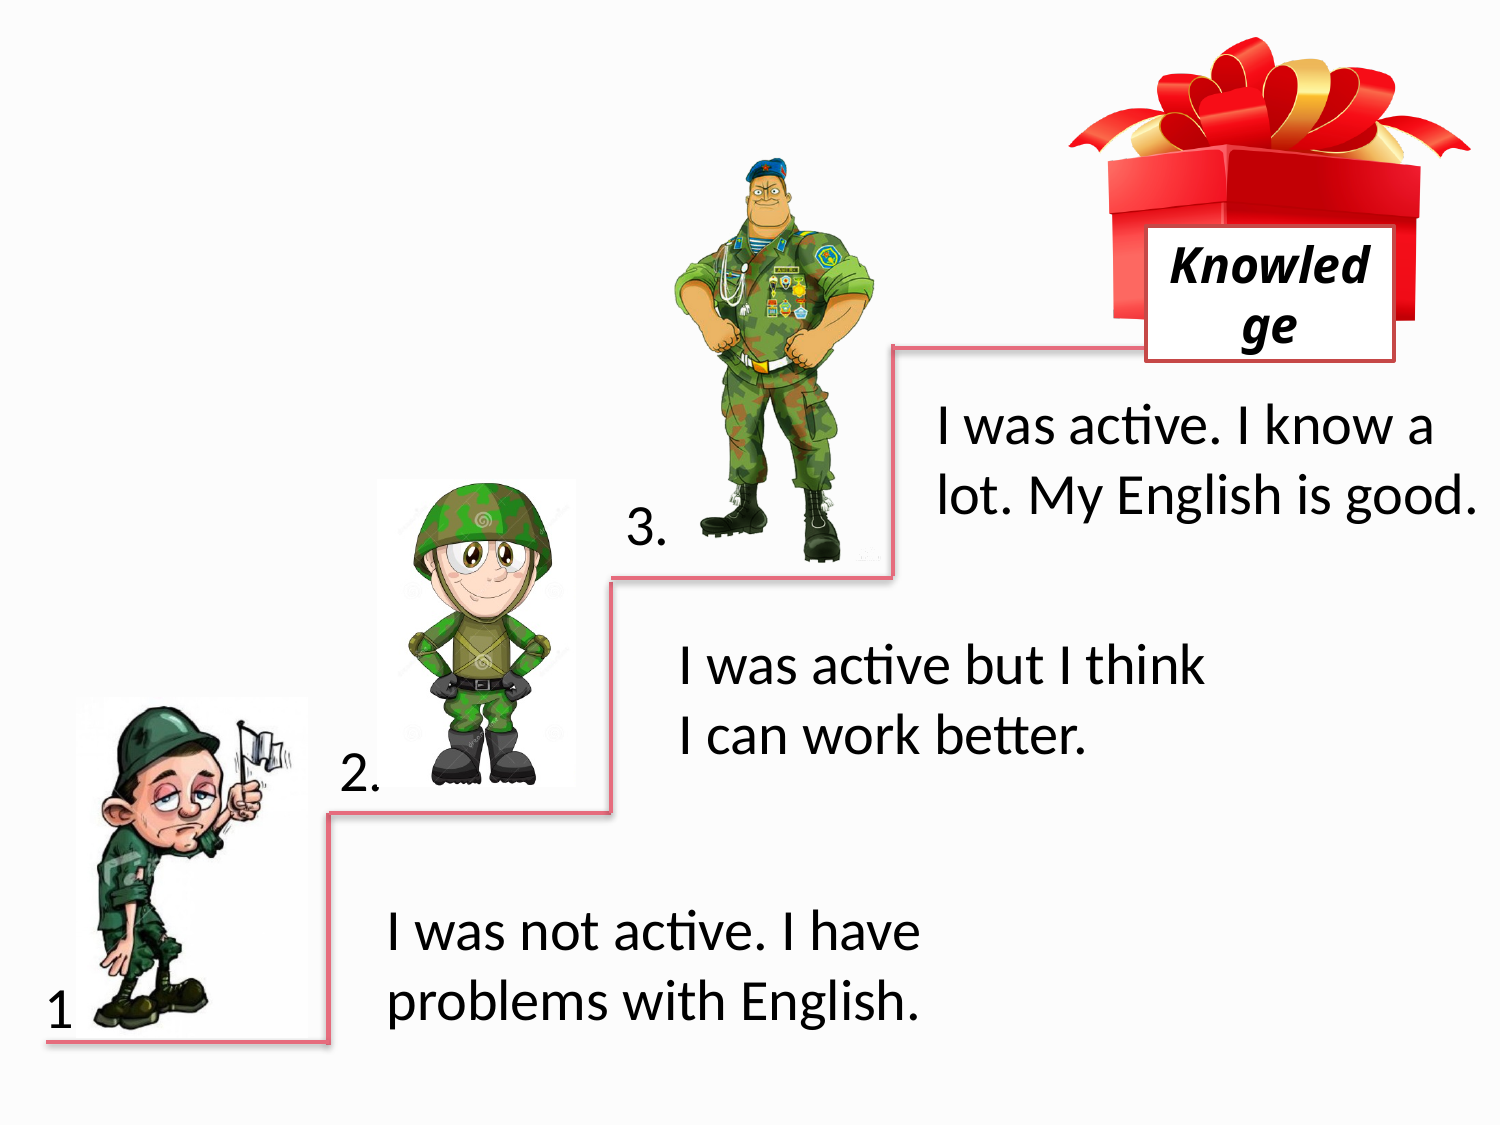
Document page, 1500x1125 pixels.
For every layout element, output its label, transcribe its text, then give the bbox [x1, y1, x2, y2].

text_box I was active but I think I can work better. [1180, 619, 1243, 774]
picture [76, 697, 309, 1038]
text_box Knowledge [1144, 331, 1396, 363]
text_box 1. [29, 962, 71, 1048]
picture [376, 479, 577, 787]
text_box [328, 343, 1176, 1046]
picture [1068, 37, 1472, 324]
picture [665, 151, 884, 563]
text_box I was active. I know a lot. My English is good. [1180, 378, 1500, 534]
